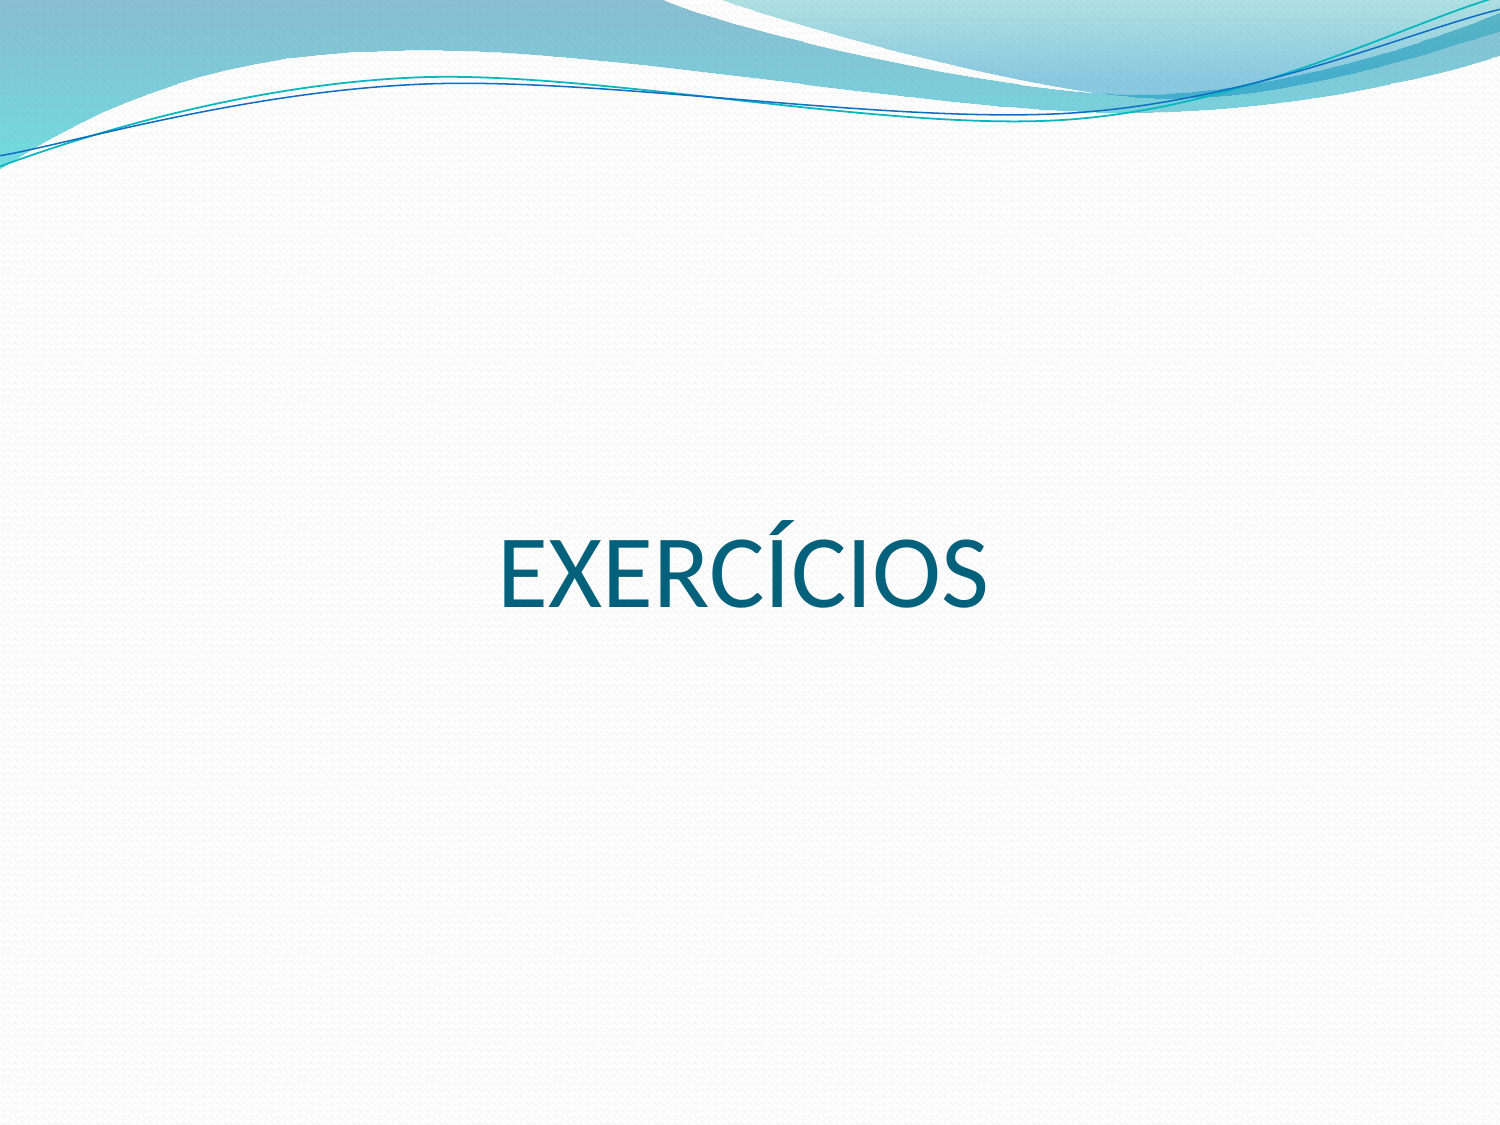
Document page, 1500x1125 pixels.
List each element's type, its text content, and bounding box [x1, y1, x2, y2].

title EXERCÍCIOS [62, 441, 1426, 629]
